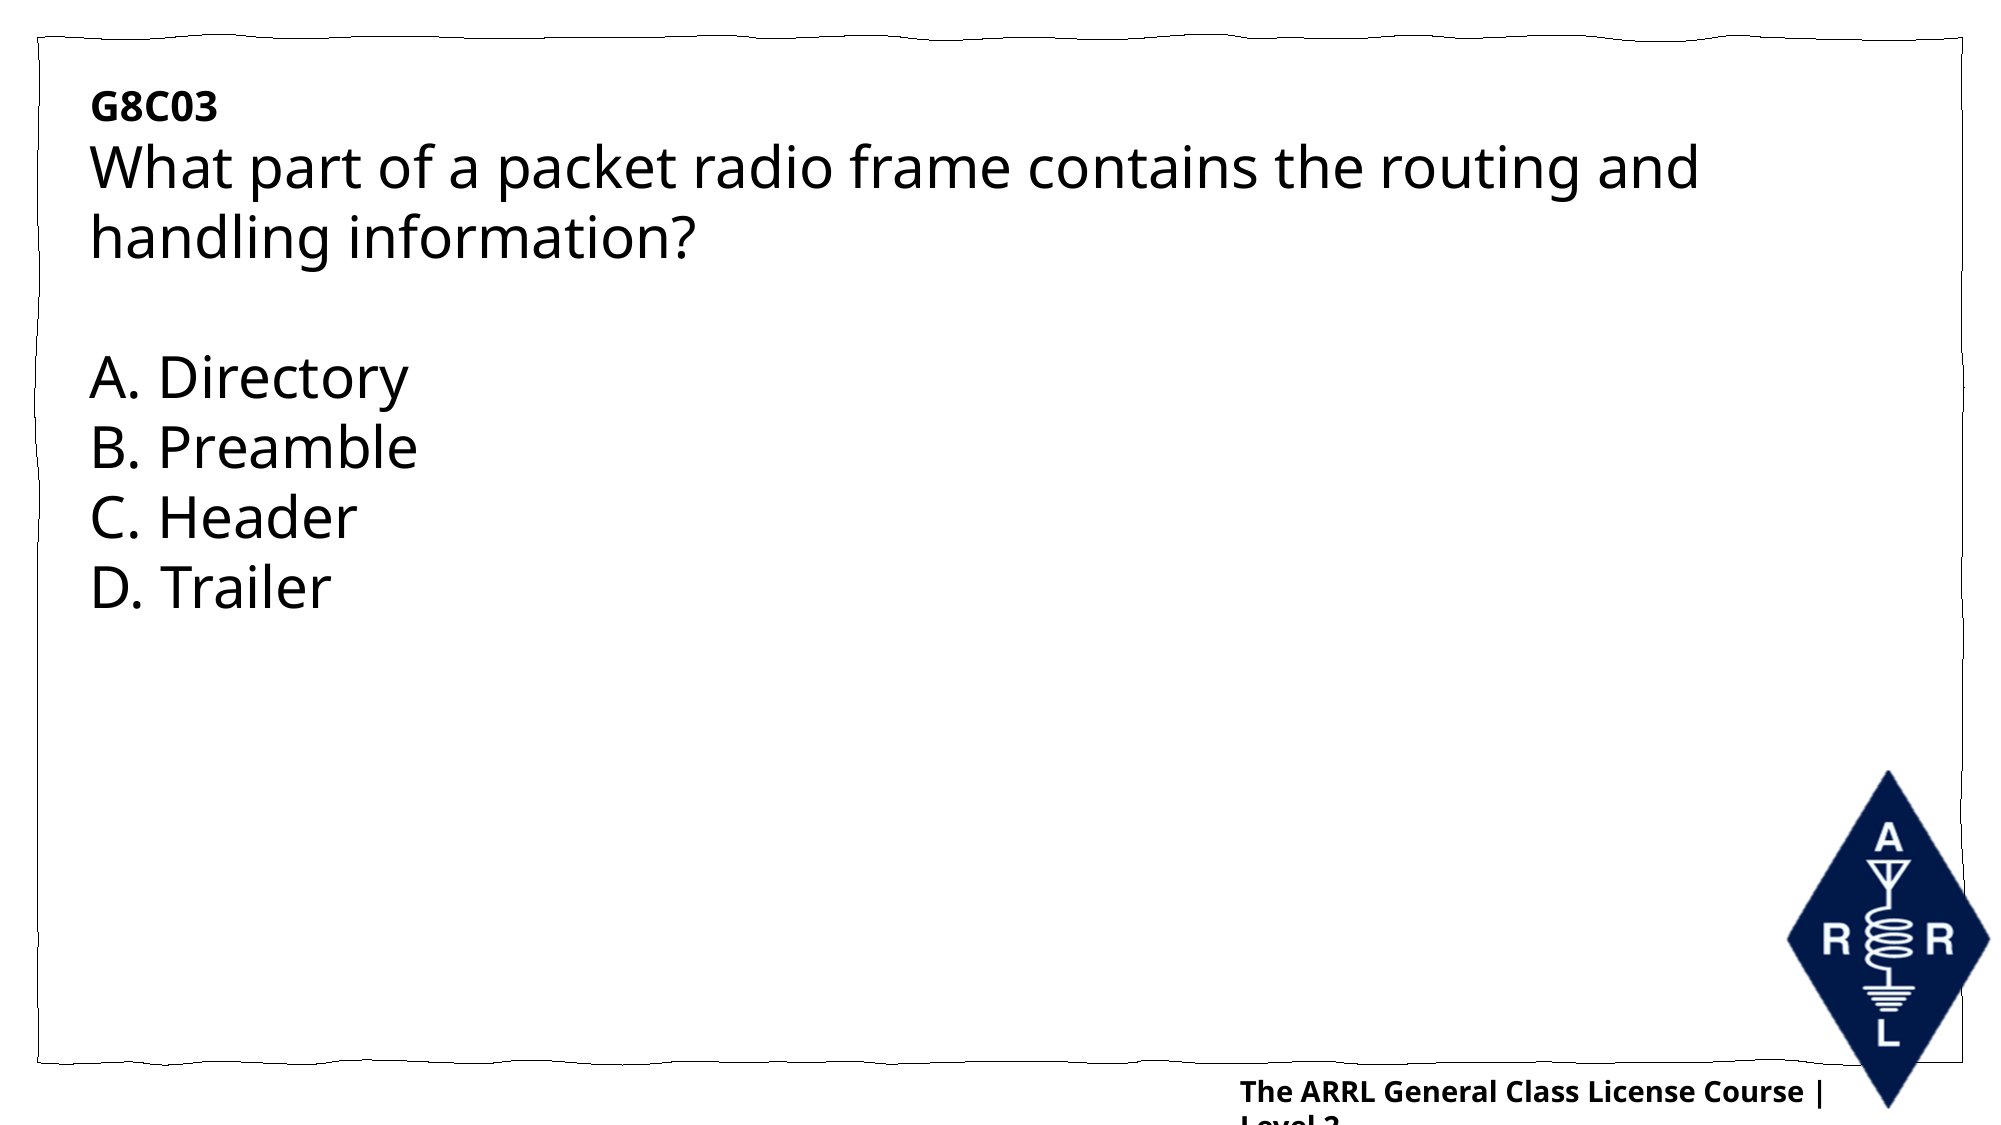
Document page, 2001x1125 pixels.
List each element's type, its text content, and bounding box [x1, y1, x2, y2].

text_box G8C03 What part of a packet radio frame contains the routing and handling information? A. Directory B. Preamble C. Header D. Trailer [75, 72, 1850, 628]
picture [1773, 752, 1999, 1125]
